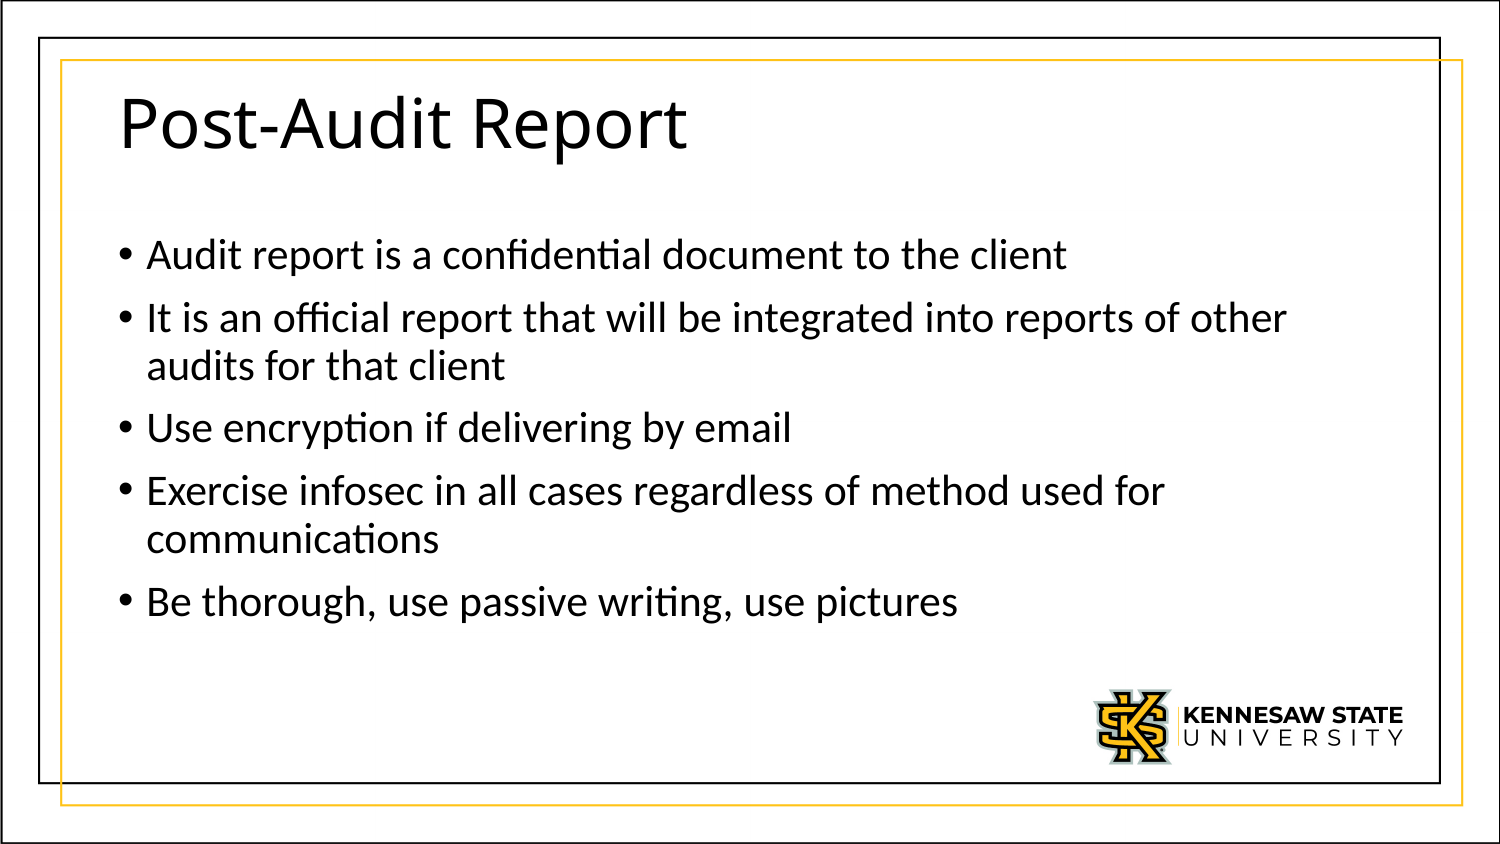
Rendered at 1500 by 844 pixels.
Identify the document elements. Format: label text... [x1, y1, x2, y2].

title Post-Audit Report [103, 44, 1397, 208]
list Audit report is a confidential document to the client It is an official report that will be integrated into reports of other audits for that client Use encryption if delivering by email Exercise infosec in all cases regardless of method used for communications Be thorough, use passive writing, use pictures [103, 224, 1397, 760]
picture [0, 0, 1500, 844]
